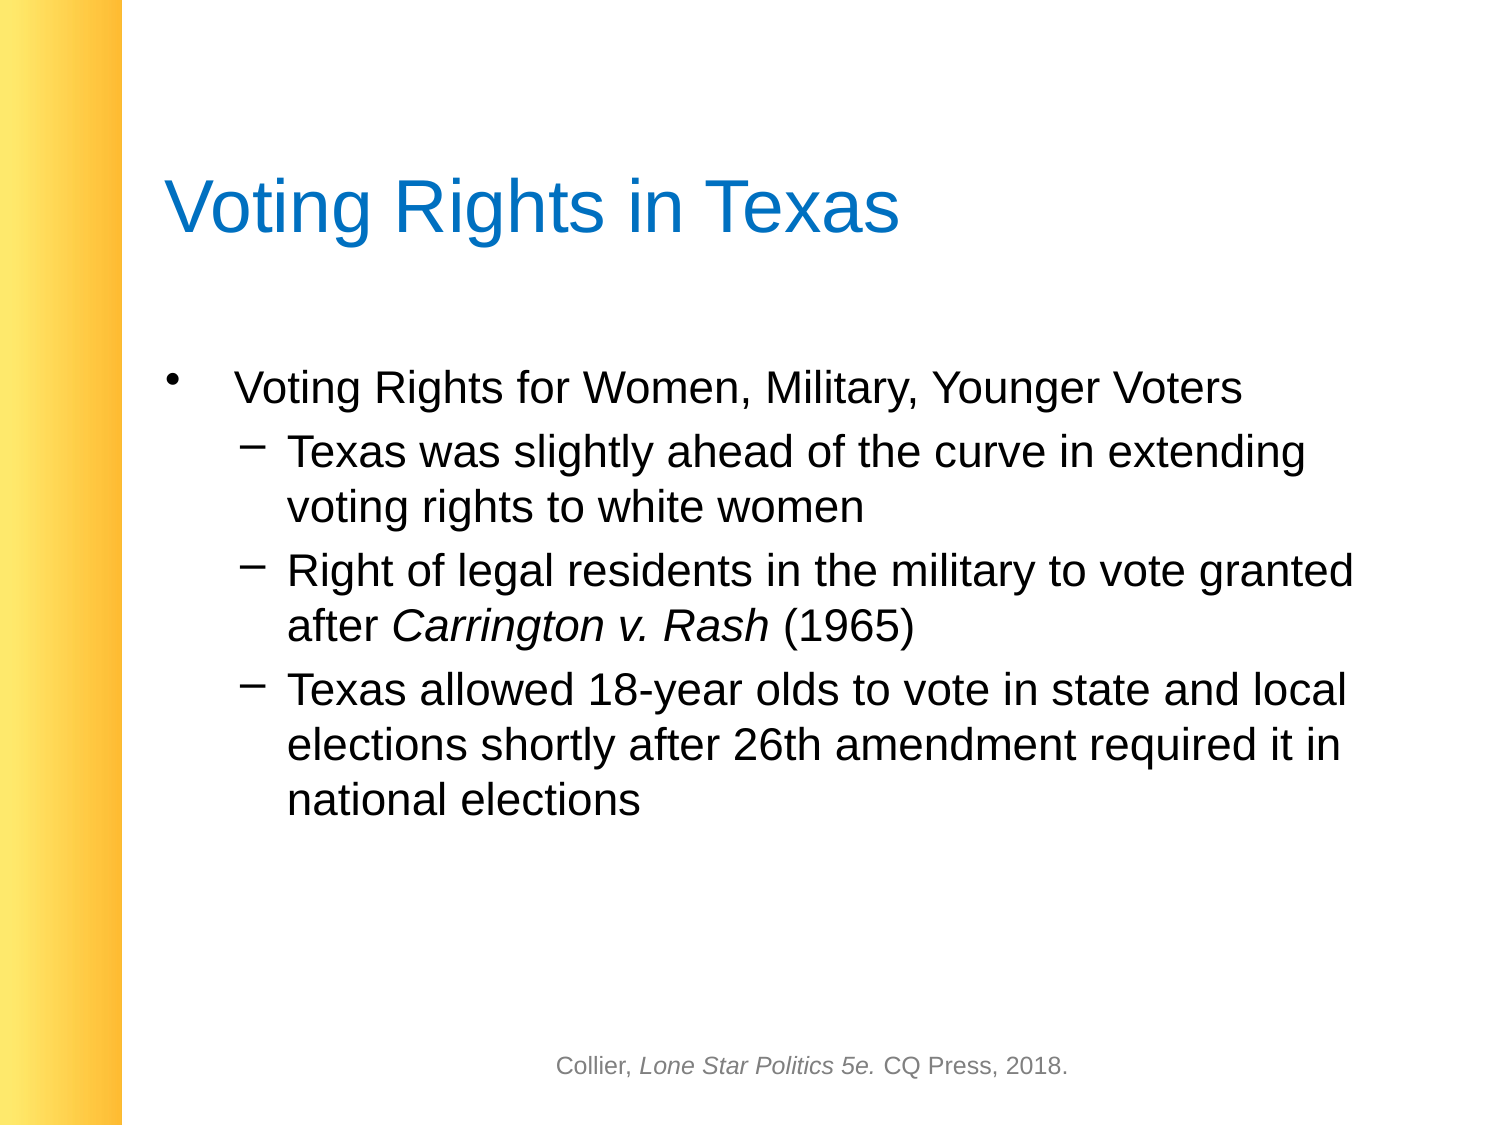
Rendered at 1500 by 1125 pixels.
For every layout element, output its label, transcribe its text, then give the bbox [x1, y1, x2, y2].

text_box Collier, Lone Star Politics 5e. CQ Press, 2018. [525, 1042, 1100, 1087]
title Voting Rights in Texas [150, 149, 1463, 338]
picture [0, 0, 1500, 1125]
list Voting Rights for Women, Military, Younger Voters Texas was slightly ahead of the curve in extending voting rights to white women Right of legal residents in the military to vote granted after Carrington v. Rash (1965) Texas allowed 18-year olds to vote in state and local elections shortly after 26th amendment required it in national elections [150, 350, 1450, 1088]
